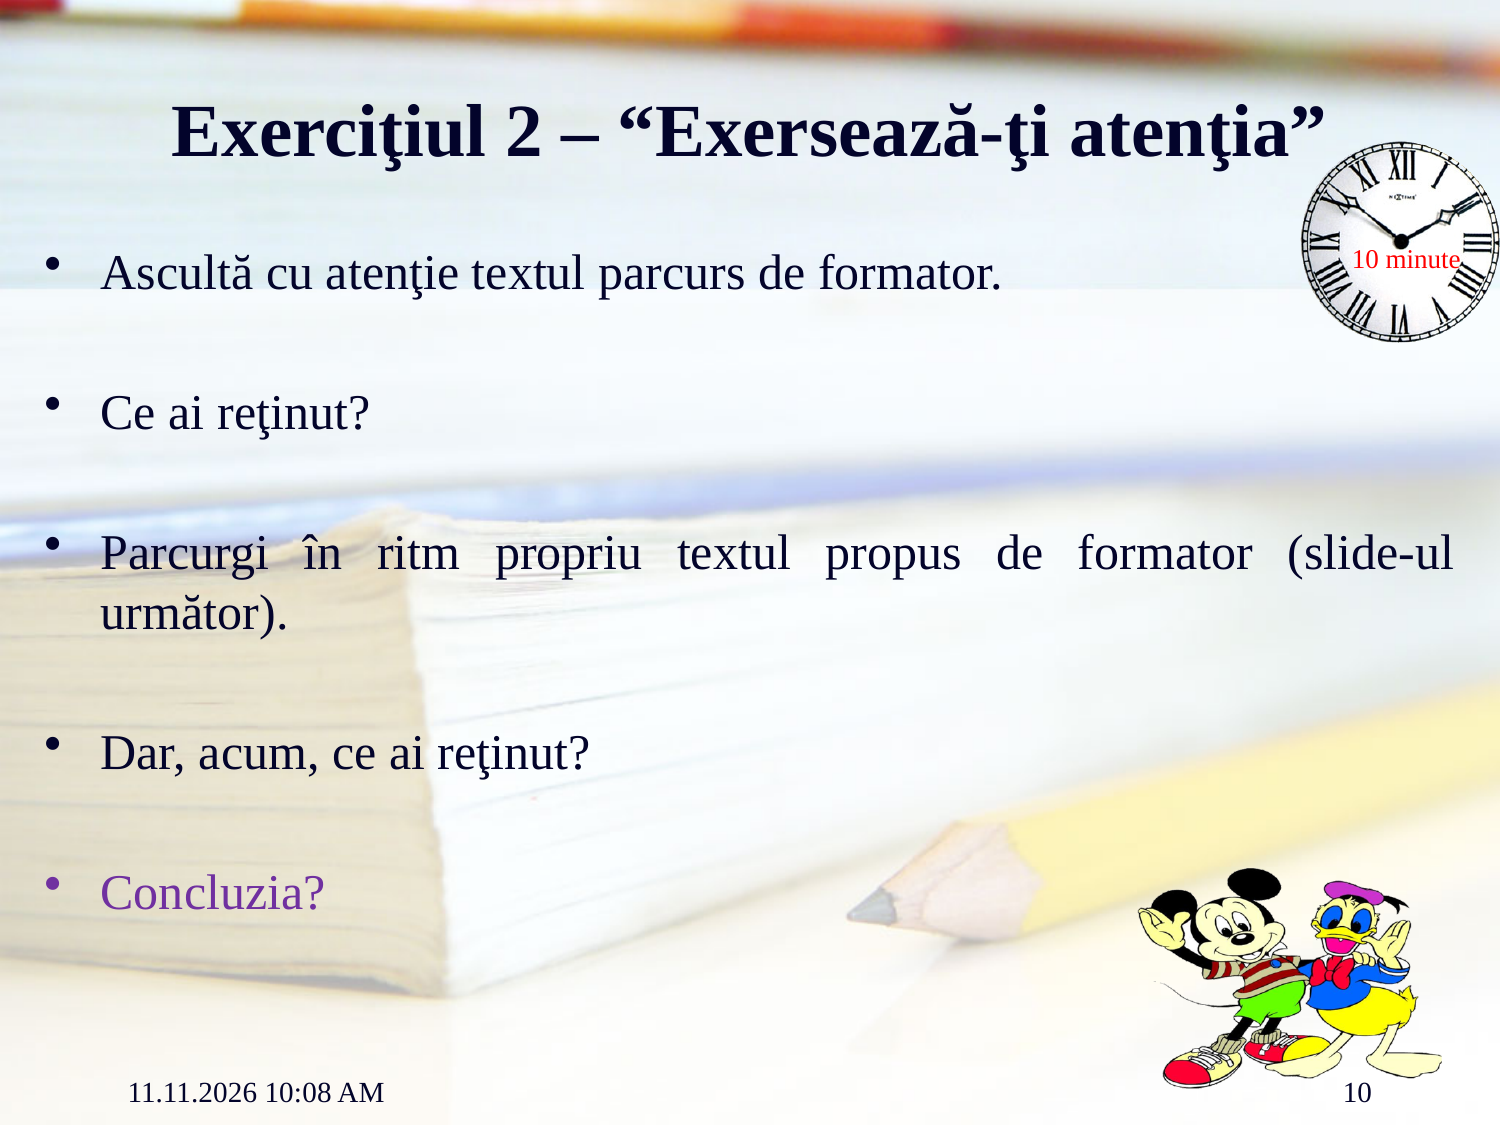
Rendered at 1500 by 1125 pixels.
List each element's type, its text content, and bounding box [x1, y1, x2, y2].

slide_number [112, 1065, 426, 1114]
title Exerciţiul 2 – “Exersează-ţi atenţia” [29, 32, 1471, 221]
picture [0, 0, 1500, 1125]
list Ascultă cu atenţie textul parcurs de formator. Ce ai reţinut? Parcurgi în ritm propriu textul propus de formator (slide-ul următor). Dar, acum, ce ai reţinut? Concluzia? [29, 231, 1471, 1044]
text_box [1300, 140, 1500, 343]
slide_number 10 [1074, 1065, 1388, 1114]
